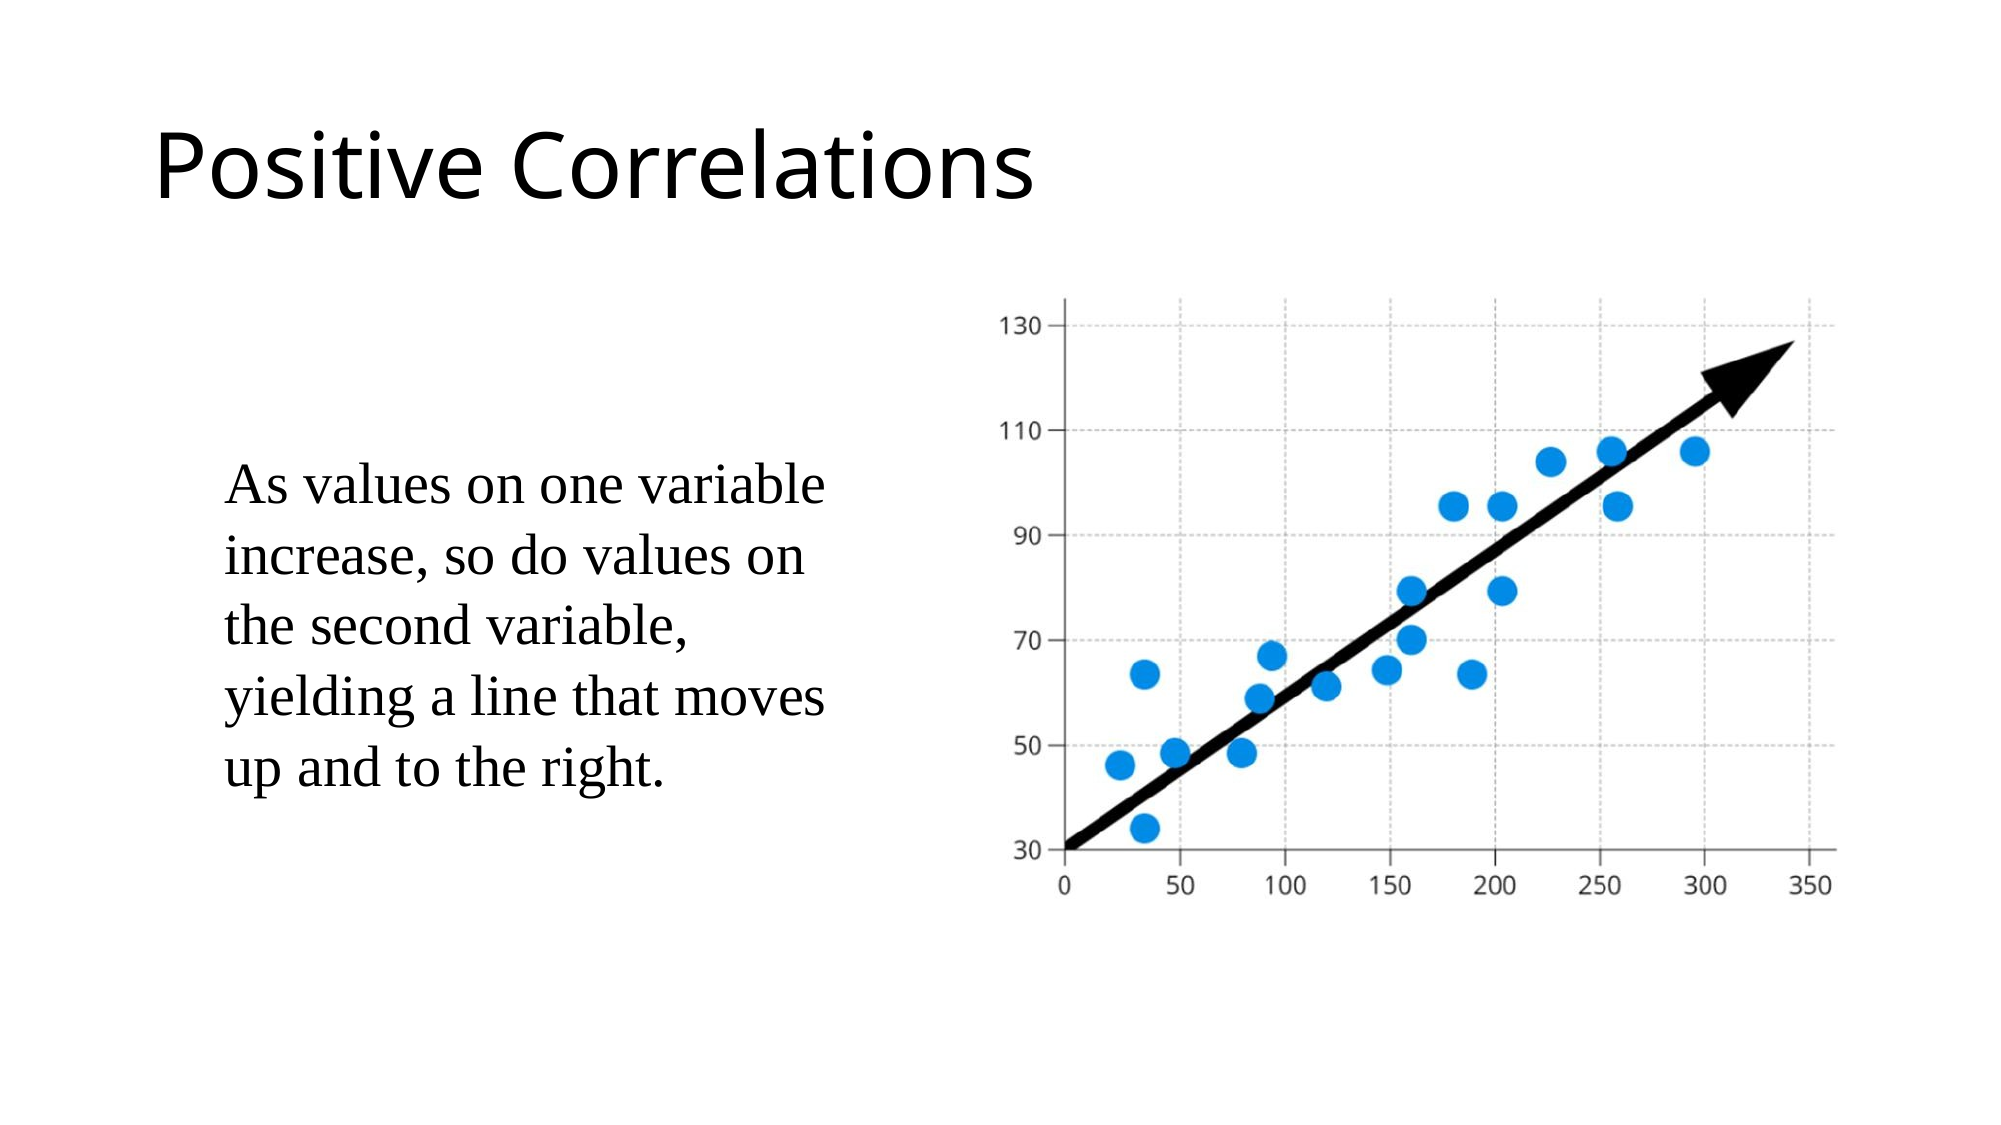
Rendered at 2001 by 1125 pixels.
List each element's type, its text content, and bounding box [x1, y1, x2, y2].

text_box As values on one variable increase, so do values on the second variable, yielding a line that moves up and to the right. [137, 437, 944, 805]
title Positive Correlations [137, 59, 1863, 278]
picture [999, 293, 1839, 899]
